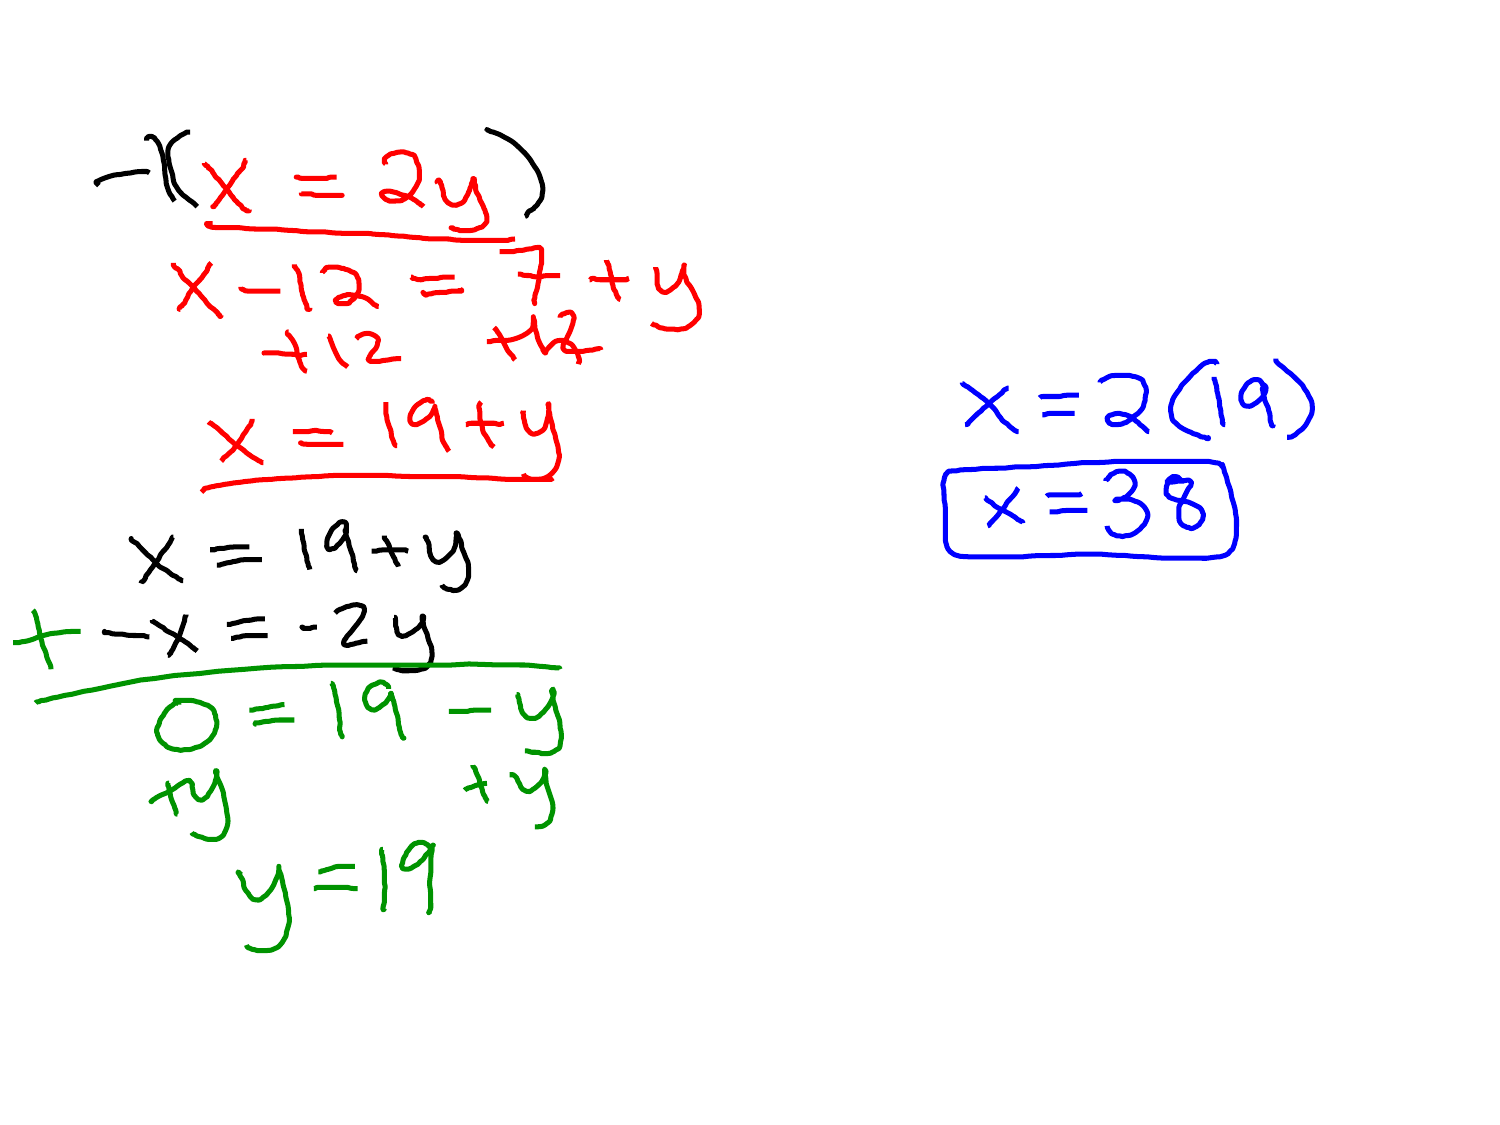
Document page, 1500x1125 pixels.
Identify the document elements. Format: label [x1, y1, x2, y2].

text_box [355, 332, 402, 363]
text_box [422, 288, 463, 296]
text_box [155, 699, 218, 752]
text_box [589, 277, 611, 281]
text_box [292, 429, 333, 434]
text_box [226, 618, 265, 626]
text_box [205, 222, 516, 242]
text_box [150, 769, 229, 841]
text_box [486, 128, 544, 218]
text_box [424, 532, 470, 592]
text_box [156, 561, 184, 582]
text_box [392, 615, 433, 664]
text_box [300, 528, 311, 570]
text_box [300, 192, 343, 197]
text_box [130, 537, 156, 562]
text_box [286, 331, 308, 372]
text_box [35, 663, 561, 704]
text_box [151, 620, 176, 636]
text_box [409, 398, 450, 452]
text_box [240, 286, 281, 292]
text_box [605, 260, 621, 301]
text_box [411, 276, 455, 281]
text_box [167, 131, 198, 208]
text_box [40, 638, 52, 670]
text_box [313, 886, 358, 890]
text_box [477, 401, 495, 448]
text_box [301, 626, 317, 630]
text_box [499, 246, 543, 305]
text_box [295, 176, 337, 180]
text_box [465, 422, 480, 426]
text_box [493, 327, 503, 339]
text_box [380, 848, 386, 911]
text_box [334, 603, 368, 647]
text_box [942, 358, 1313, 559]
text_box [254, 719, 295, 725]
text_box [486, 315, 581, 365]
text_box [231, 634, 268, 640]
text_box [201, 474, 554, 493]
text_box [383, 535, 400, 567]
text_box [103, 630, 150, 638]
text_box [194, 287, 222, 318]
text_box [363, 681, 405, 739]
text_box [203, 163, 227, 188]
text_box [210, 546, 250, 551]
text_box [480, 786, 489, 803]
text_box [504, 347, 516, 361]
text_box [208, 421, 235, 444]
text_box [216, 558, 262, 566]
text_box [400, 841, 435, 914]
text_box [521, 402, 561, 478]
text_box [614, 277, 630, 281]
text_box [488, 422, 504, 426]
text_box [167, 614, 187, 657]
text_box [249, 703, 285, 711]
text_box [321, 266, 379, 308]
text_box [172, 262, 193, 287]
text_box [293, 264, 311, 311]
text_box [559, 311, 602, 353]
text_box [448, 709, 492, 713]
text_box [517, 273, 561, 278]
text_box [13, 630, 81, 644]
text_box [212, 159, 247, 208]
text_box [380, 151, 425, 208]
text_box [463, 782, 488, 791]
text_box [385, 402, 398, 447]
text_box [318, 865, 355, 873]
text_box [516, 688, 563, 755]
text_box [220, 418, 253, 462]
text_box [237, 444, 264, 464]
text_box [227, 188, 251, 212]
text_box [140, 536, 174, 584]
text_box [330, 682, 343, 738]
text_box [180, 637, 198, 652]
text_box [178, 262, 212, 311]
text_box [299, 442, 344, 446]
text_box [325, 520, 358, 572]
text_box [436, 177, 488, 232]
text_box [651, 264, 701, 331]
text_box [328, 335, 349, 368]
text_box [237, 865, 291, 952]
text_box [509, 768, 554, 828]
text_box [32, 609, 41, 635]
text_box [95, 170, 150, 187]
text_box [472, 765, 481, 783]
text_box [145, 135, 176, 202]
text_box [263, 352, 296, 356]
